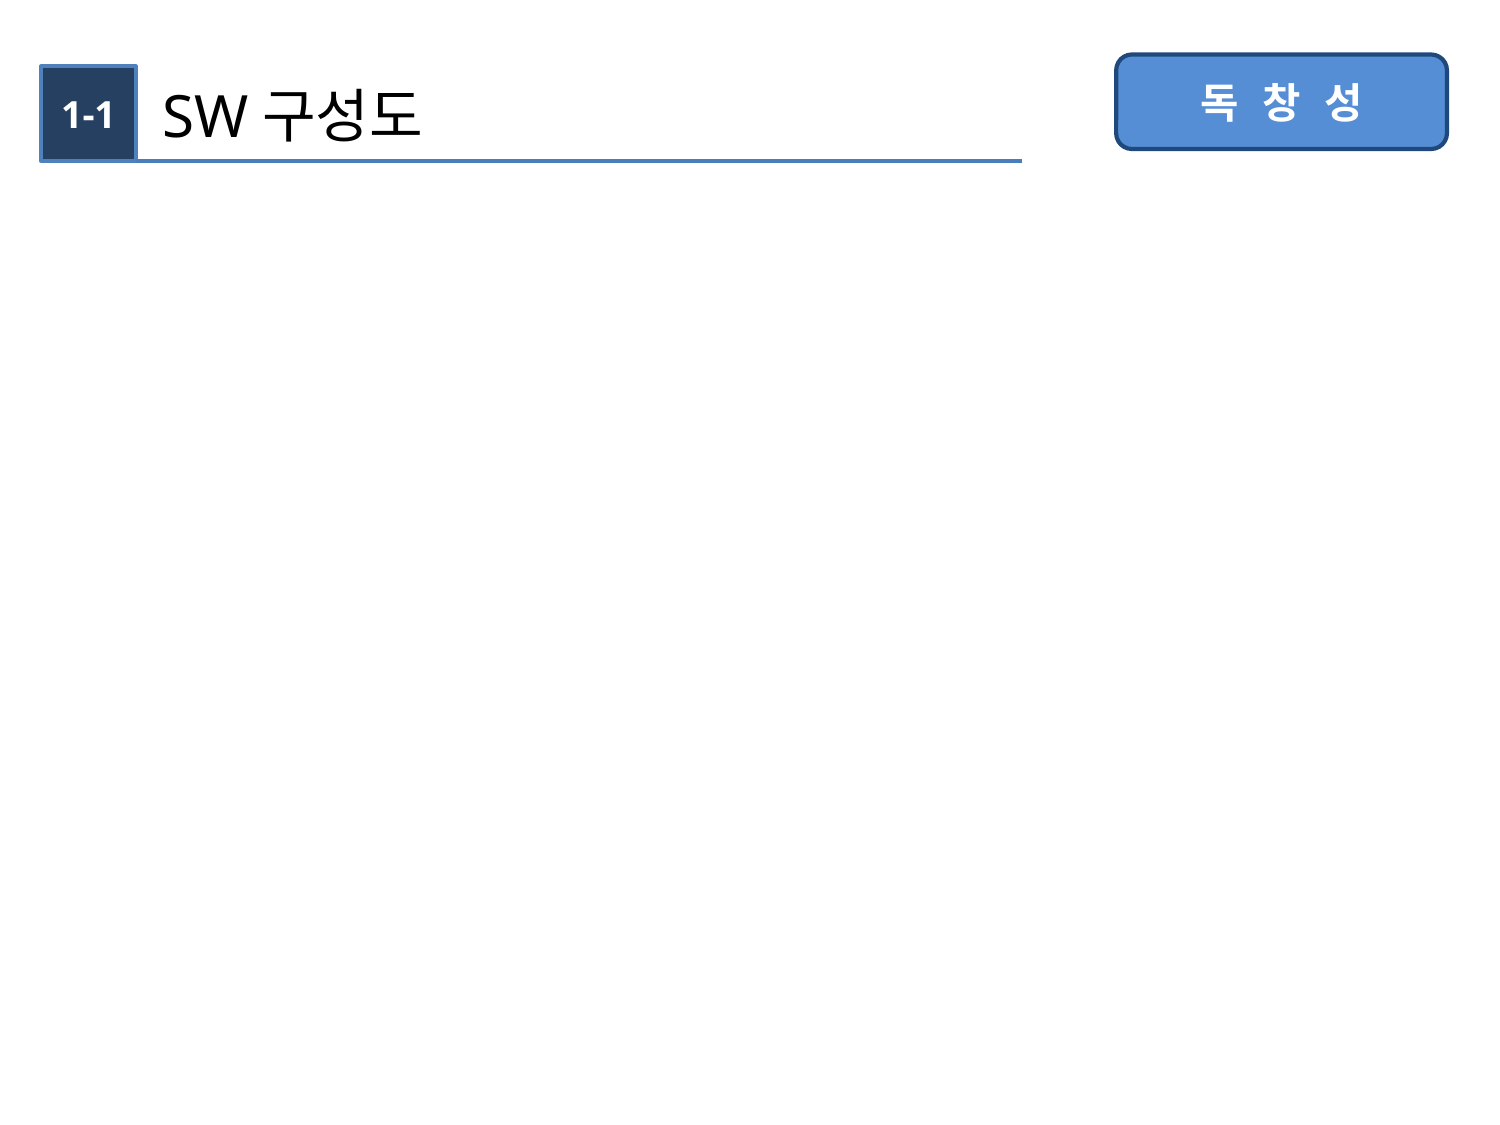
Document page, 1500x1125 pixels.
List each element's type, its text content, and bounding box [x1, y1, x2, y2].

text_box 독 창 성 [1114, 52, 1450, 152]
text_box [40, 66, 1022, 162]
